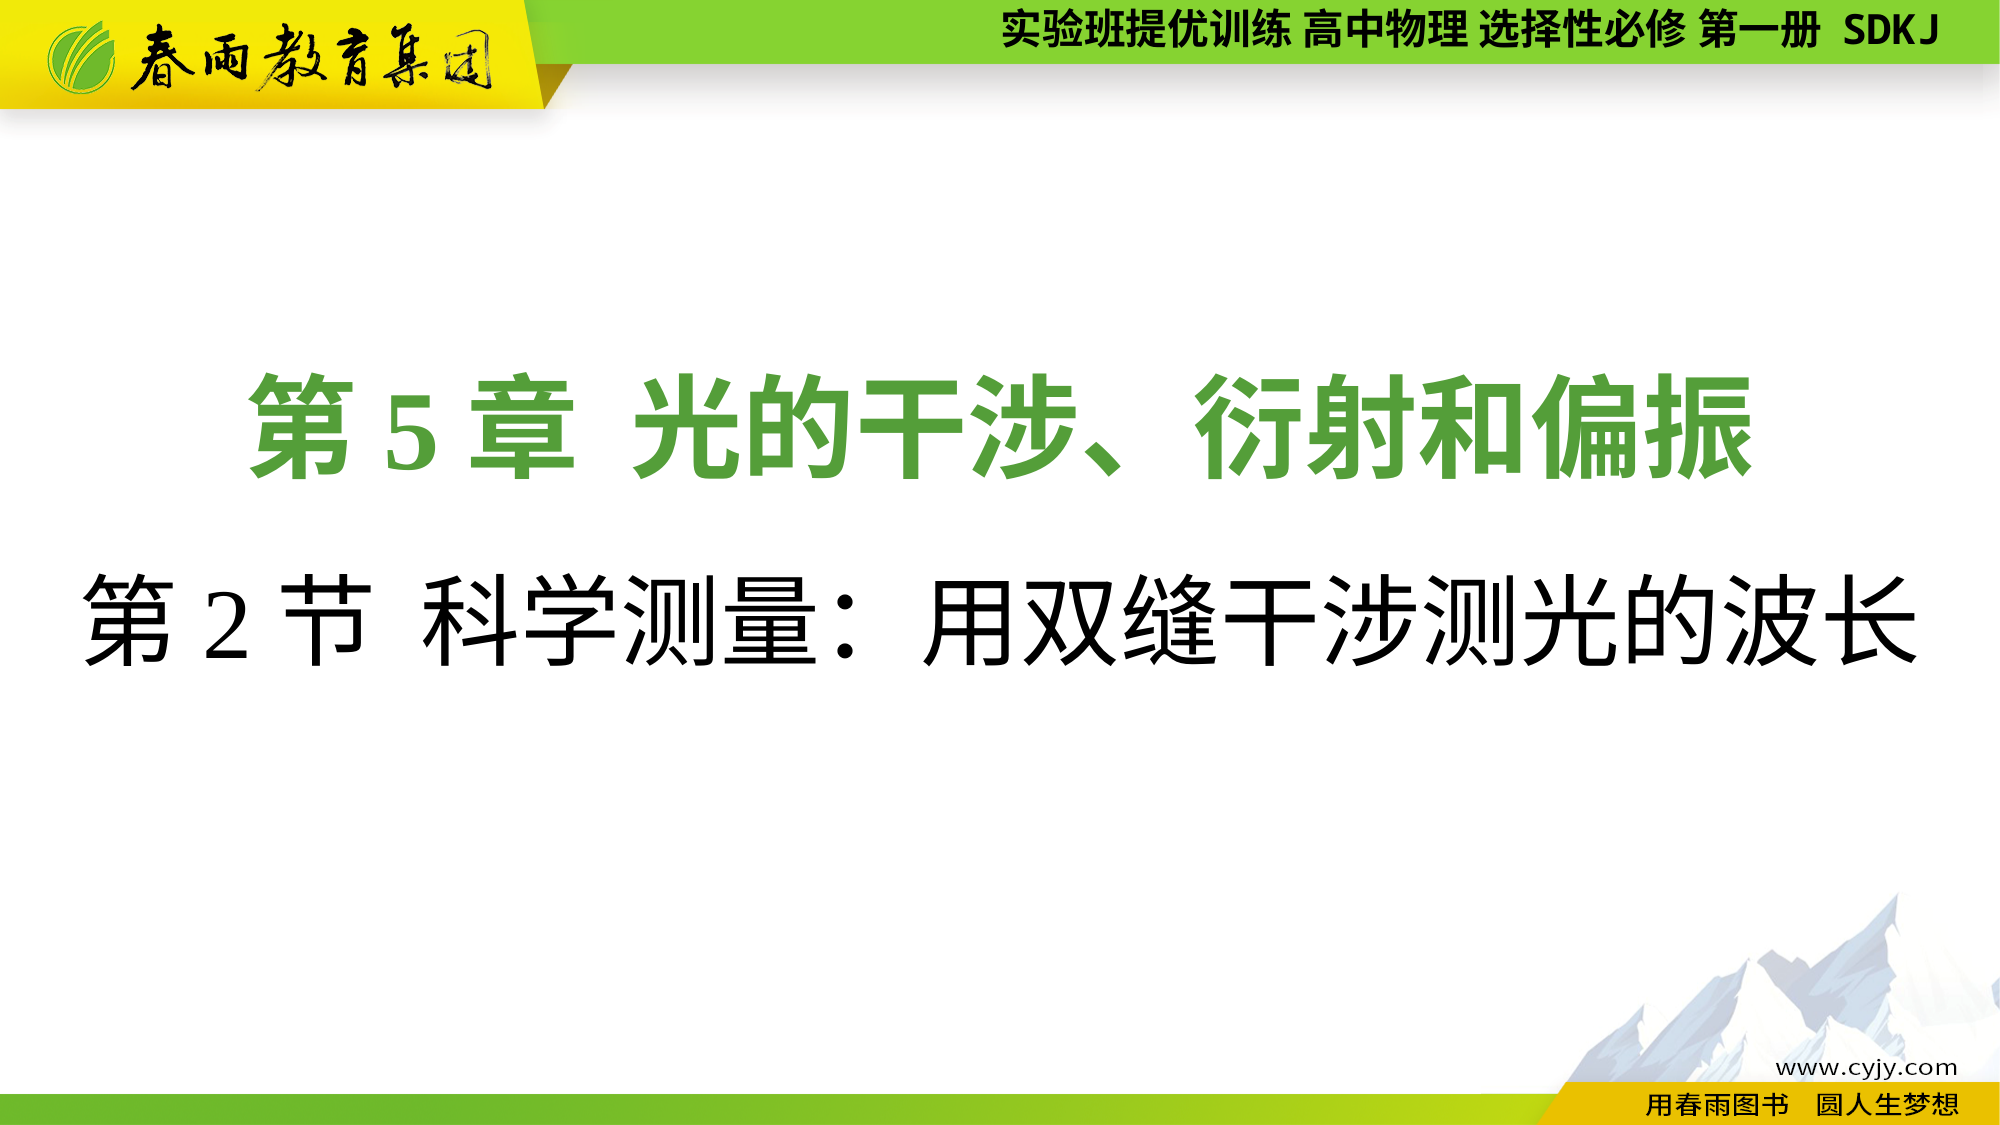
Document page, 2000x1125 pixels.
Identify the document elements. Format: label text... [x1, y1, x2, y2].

text_box 第2节 科学测量：用双缝干涉测光的波长 [0, 491, 2000, 687]
text_box 第5章 光的干涉、衍射和偏振 [0, 282, 2000, 491]
picture [0, 0, 2000, 282]
picture [0, 687, 2000, 1125]
